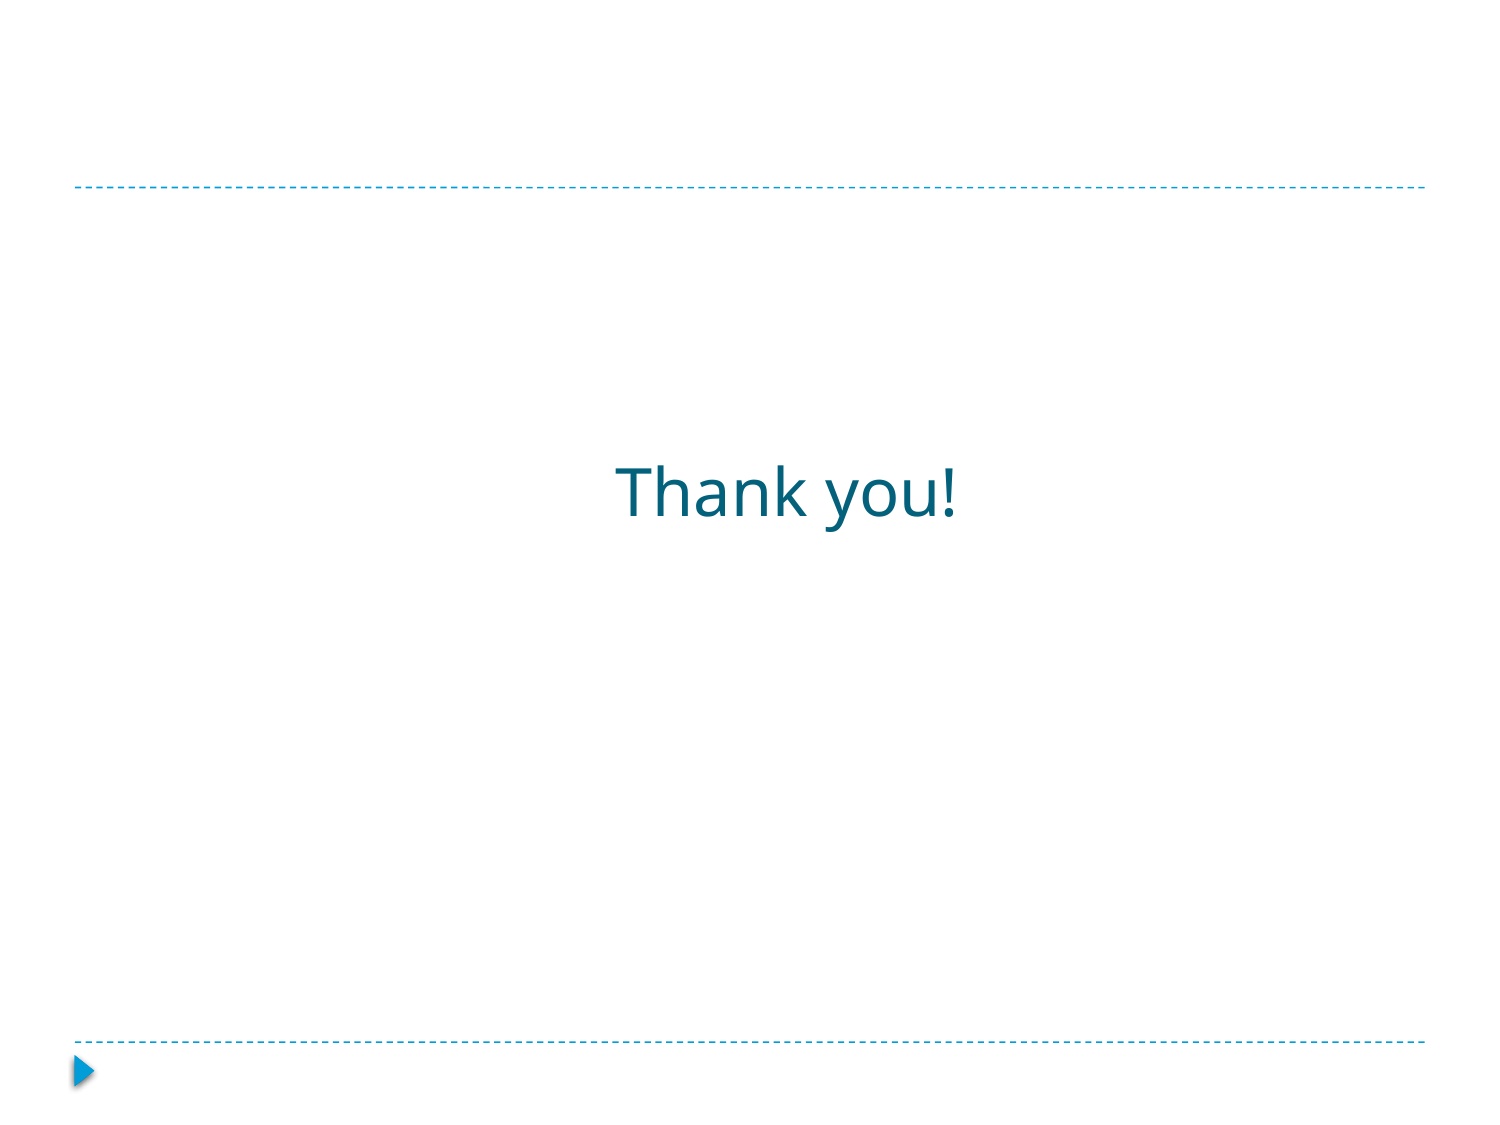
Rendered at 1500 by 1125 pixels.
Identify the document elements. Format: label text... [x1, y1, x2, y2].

title Thank you! [112, 387, 1463, 538]
